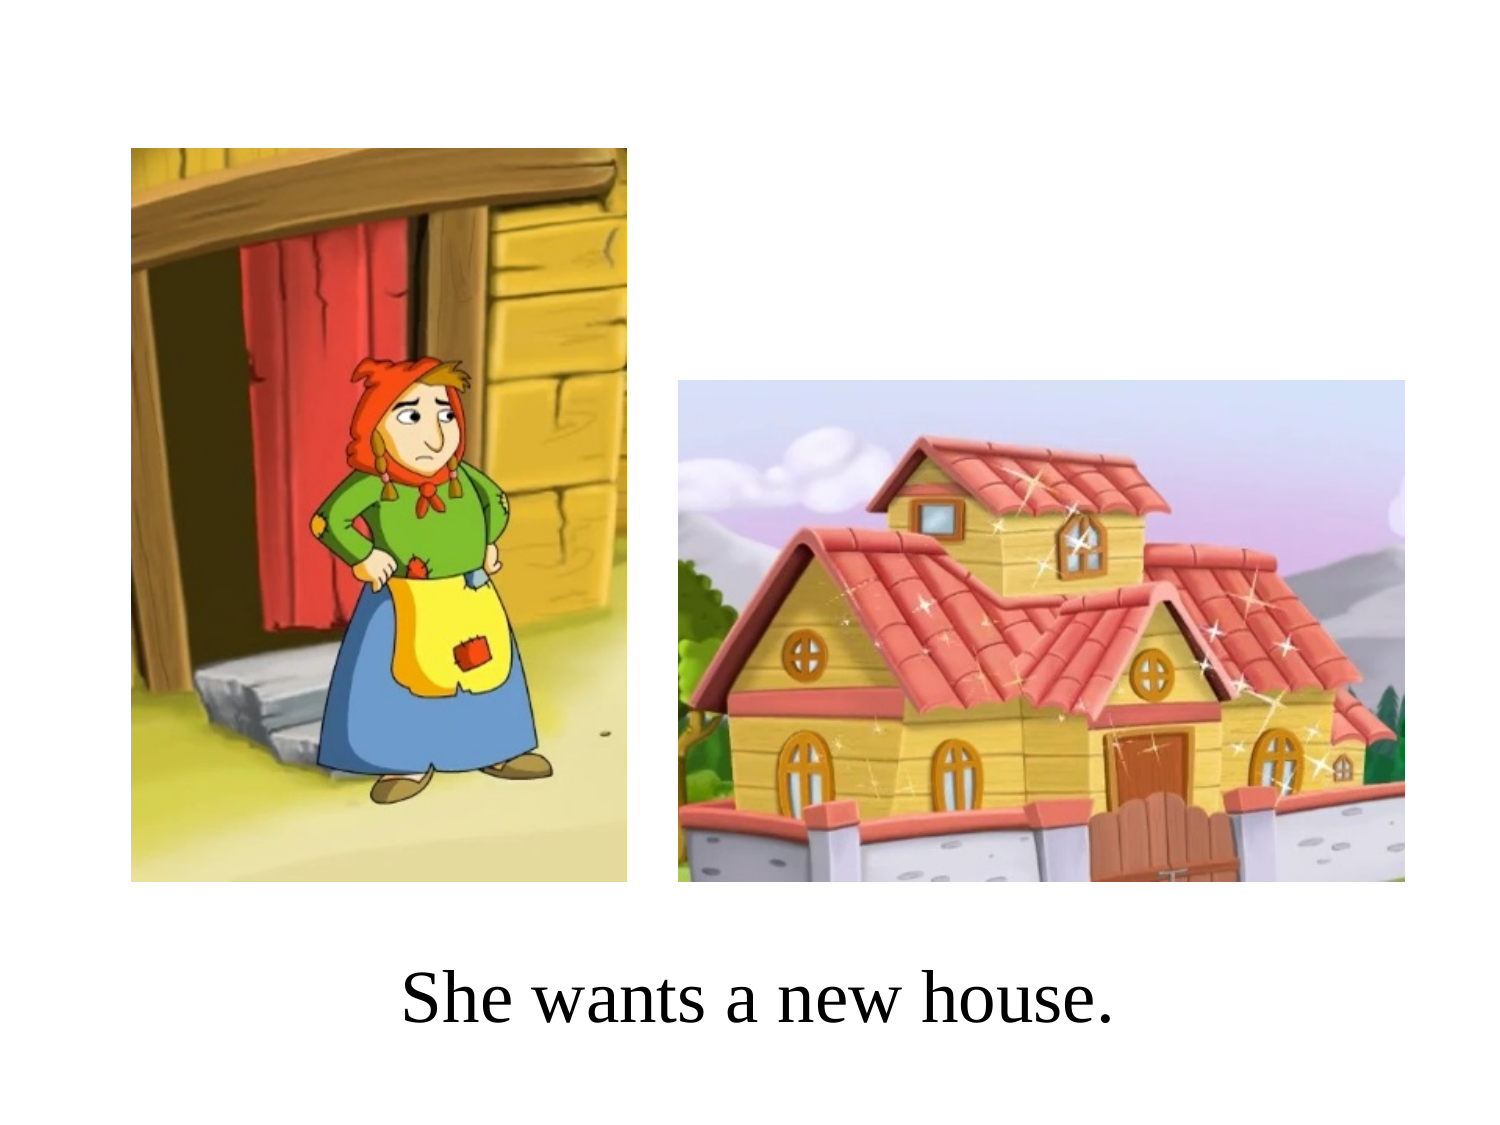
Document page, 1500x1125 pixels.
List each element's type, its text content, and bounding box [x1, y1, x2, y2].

picture [677, 380, 1405, 883]
picture [131, 148, 628, 883]
text_box She wants a new house. [386, 940, 1131, 1046]
